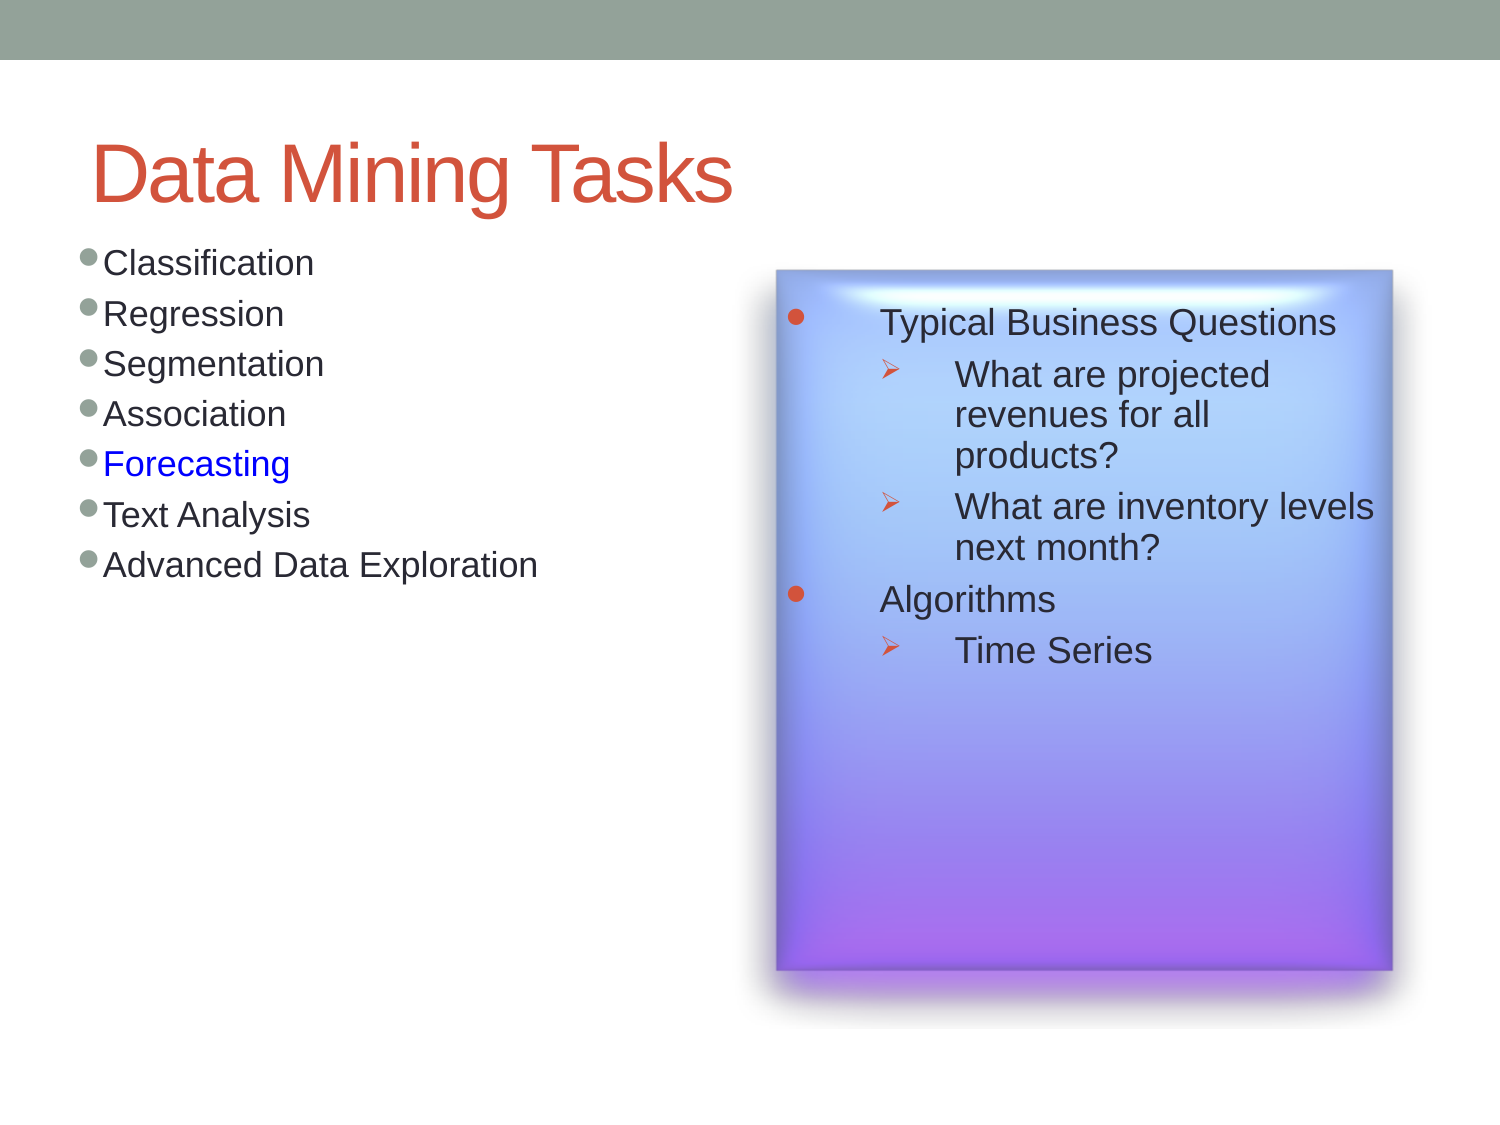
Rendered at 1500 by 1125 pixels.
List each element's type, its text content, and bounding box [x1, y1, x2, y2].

list Classification Regression Segmentation Association Forecasting Text Analysis Advanced Data Exploration [62, 232, 741, 596]
title Data Mining Tasks [75, 87, 1425, 250]
picture [732, 262, 1432, 1030]
